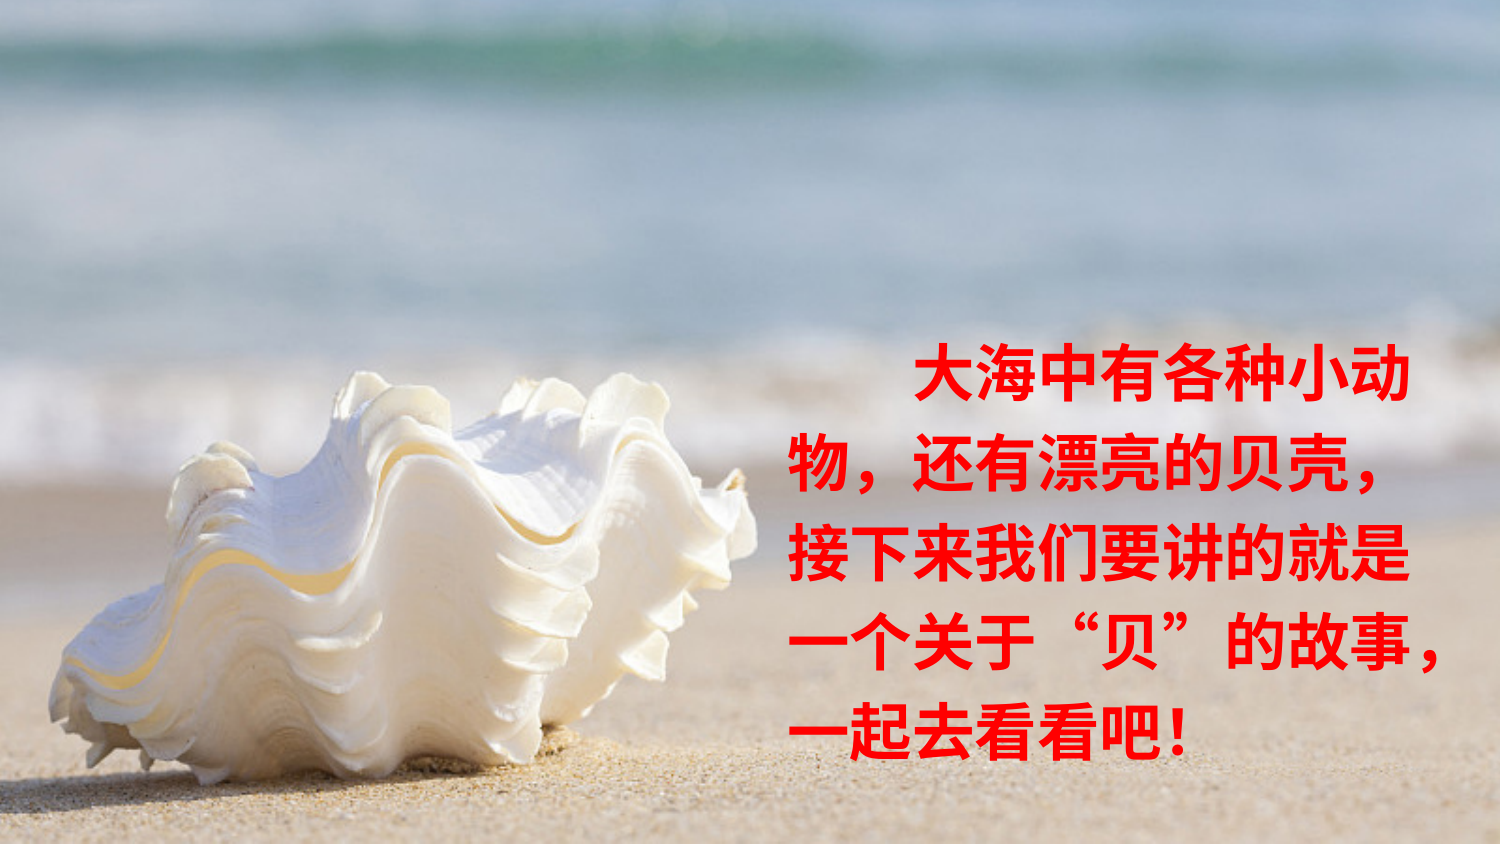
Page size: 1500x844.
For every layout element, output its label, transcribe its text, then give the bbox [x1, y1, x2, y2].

text_box 大海中有各种小动物，还有漂亮的贝壳，接下来我们要讲的就是一个关于“贝”的故事，一起去看看吧！ [813, 349, 1405, 738]
picture [0, 0, 1500, 844]
